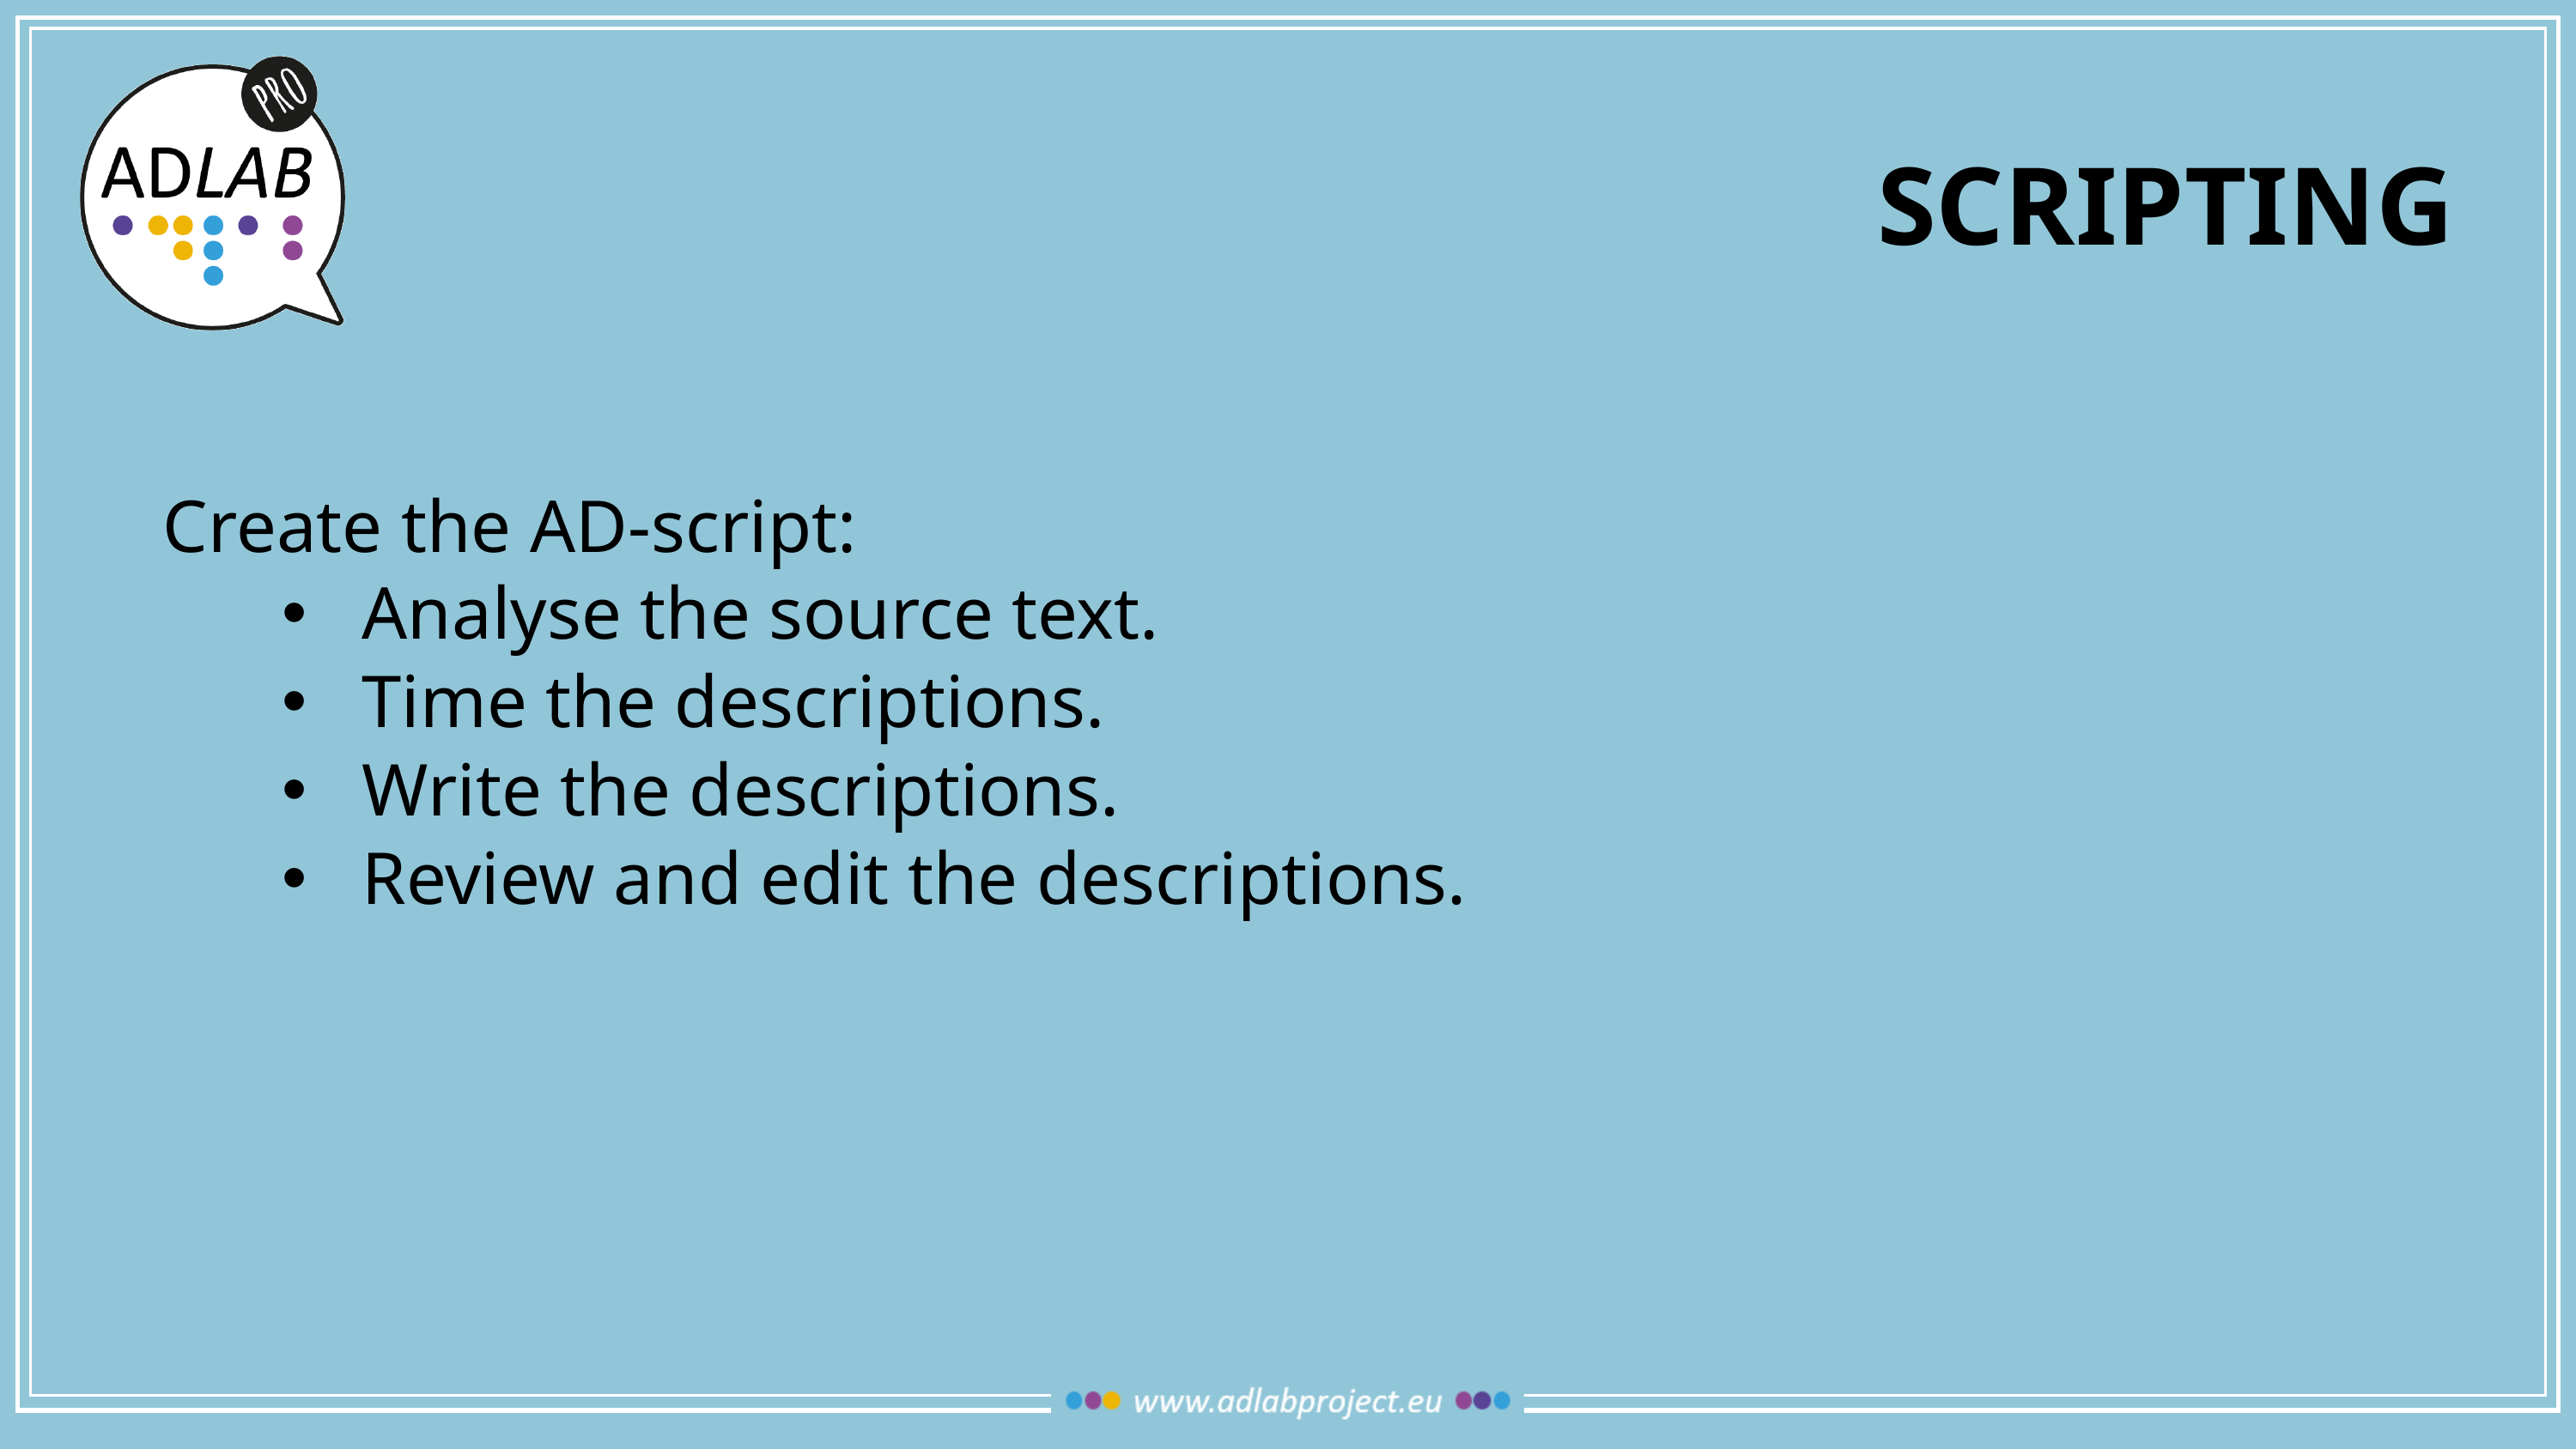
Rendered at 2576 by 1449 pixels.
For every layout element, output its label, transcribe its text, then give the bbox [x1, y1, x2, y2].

list Create the AD-script: Analyse the source text. Time the descriptions. Write the descriptions. Review and edit the descriptions. [150, 431, 2467, 1035]
picture [1051, 1378, 1524, 1429]
title SCRIPTING [384, 70, 2467, 351]
picture [72, 49, 353, 330]
